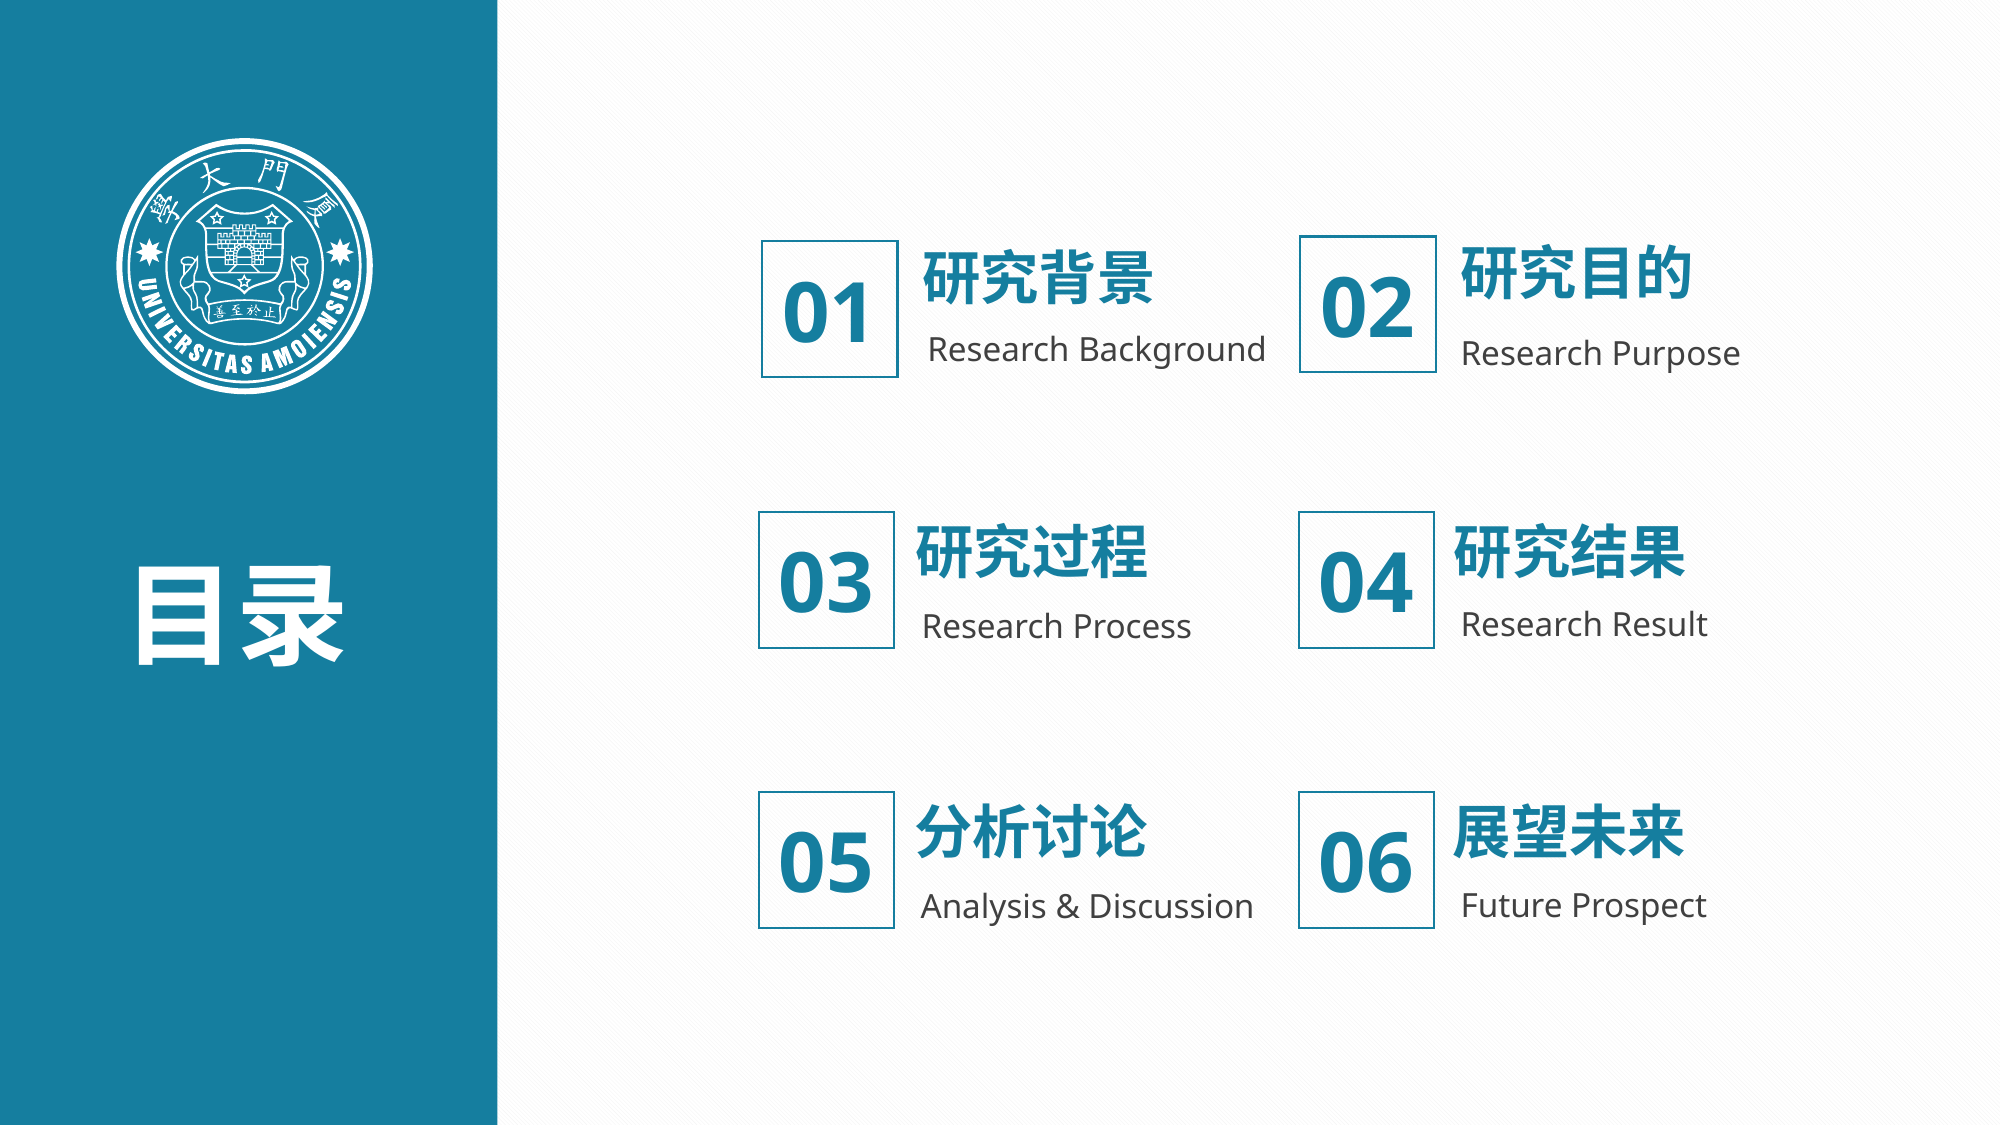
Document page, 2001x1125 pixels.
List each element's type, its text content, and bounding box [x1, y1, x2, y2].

text_box 目录 [108, 536, 364, 686]
text_box [761, 240, 899, 378]
text_box 研究背景 [907, 233, 1301, 319]
text_box Research Purpose [1445, 324, 1839, 379]
text_box [1299, 235, 1437, 373]
text_box Future Prospect [1445, 876, 1839, 932]
text_box [758, 511, 895, 649]
text_box Analysis & Discussion [905, 877, 1299, 933]
text_box 研究目的 [1445, 229, 1839, 314]
text_box [758, 791, 895, 929]
text_box [1298, 511, 1435, 649]
text_box 研究结果 [1439, 507, 1832, 593]
text_box [0, 0, 499, 1125]
text_box 研究过程 [901, 507, 1294, 593]
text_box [116, 138, 374, 395]
text_box Research Background [912, 320, 1306, 376]
text_box Research Result [1445, 595, 1839, 651]
text_box 展望未来 [1438, 788, 1831, 873]
text_box 分析讨论 [900, 788, 1293, 873]
text_box Research Process [906, 597, 1300, 653]
text_box [1298, 791, 1435, 929]
